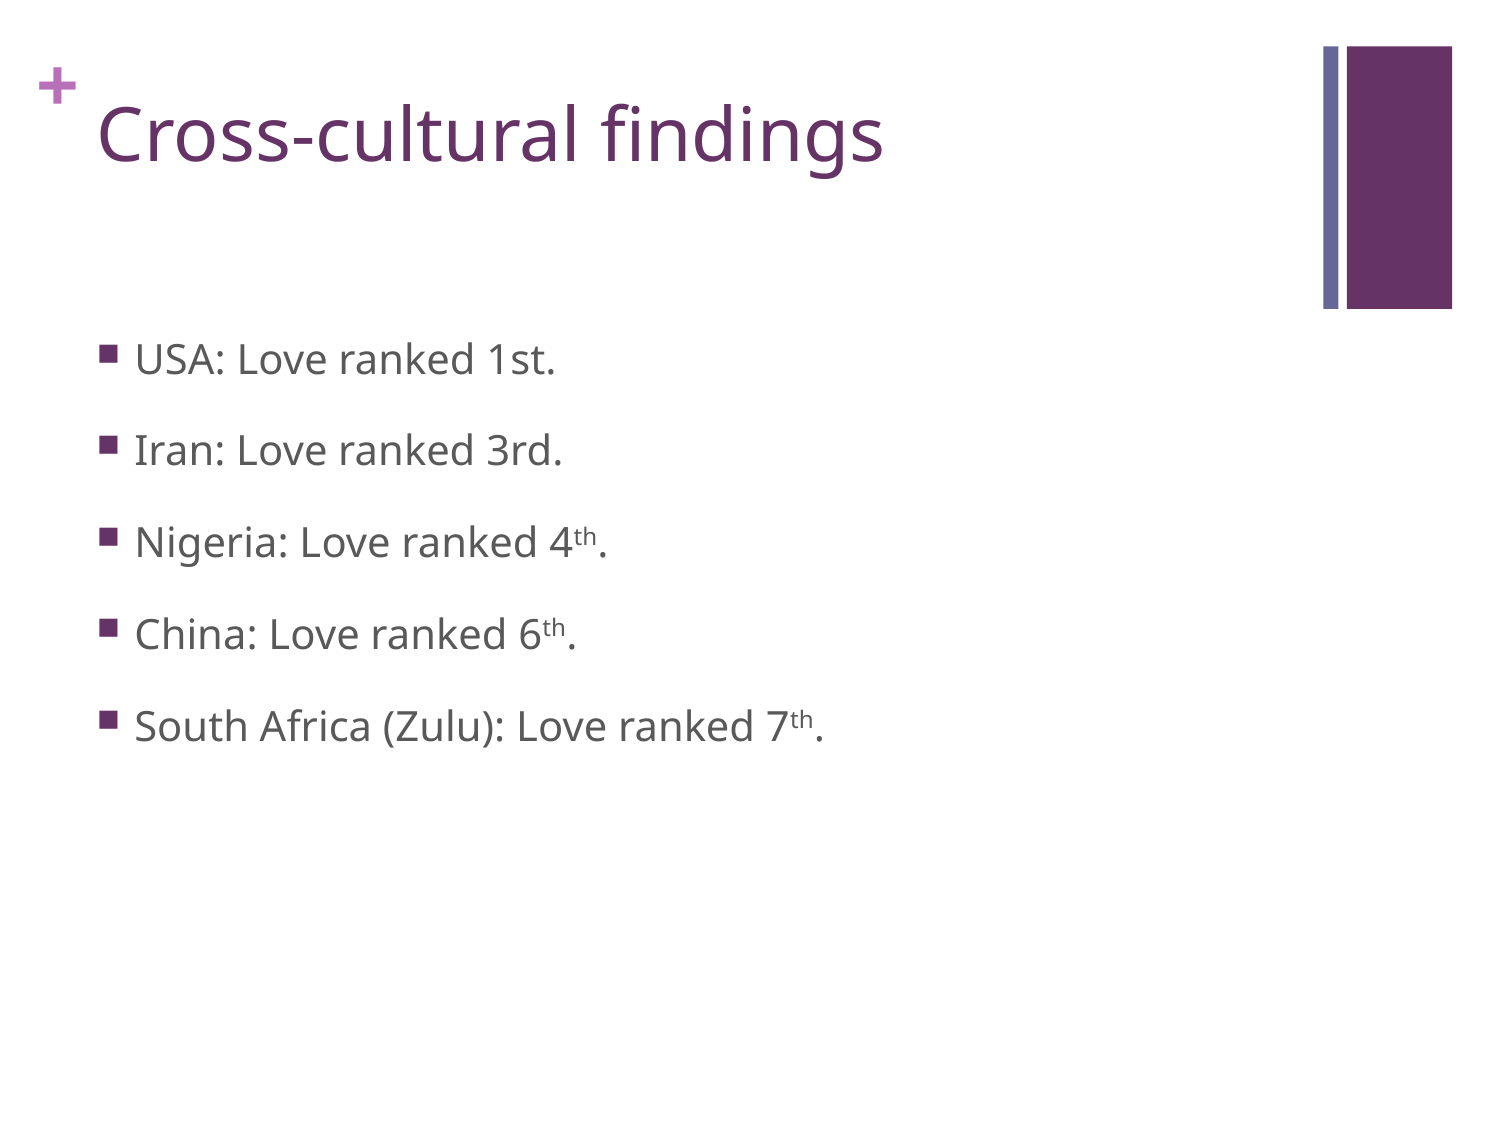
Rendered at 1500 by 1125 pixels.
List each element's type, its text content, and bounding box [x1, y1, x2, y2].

list USA: Love ranked 1st. Iran: Love ranked 3rd. Nigeria: Love ranked 4th. China: Love ranked 6th. South Africa (Zulu): Love ranked 7th. [81, 324, 1322, 1005]
title Cross-cultural findings [81, 79, 1322, 263]
